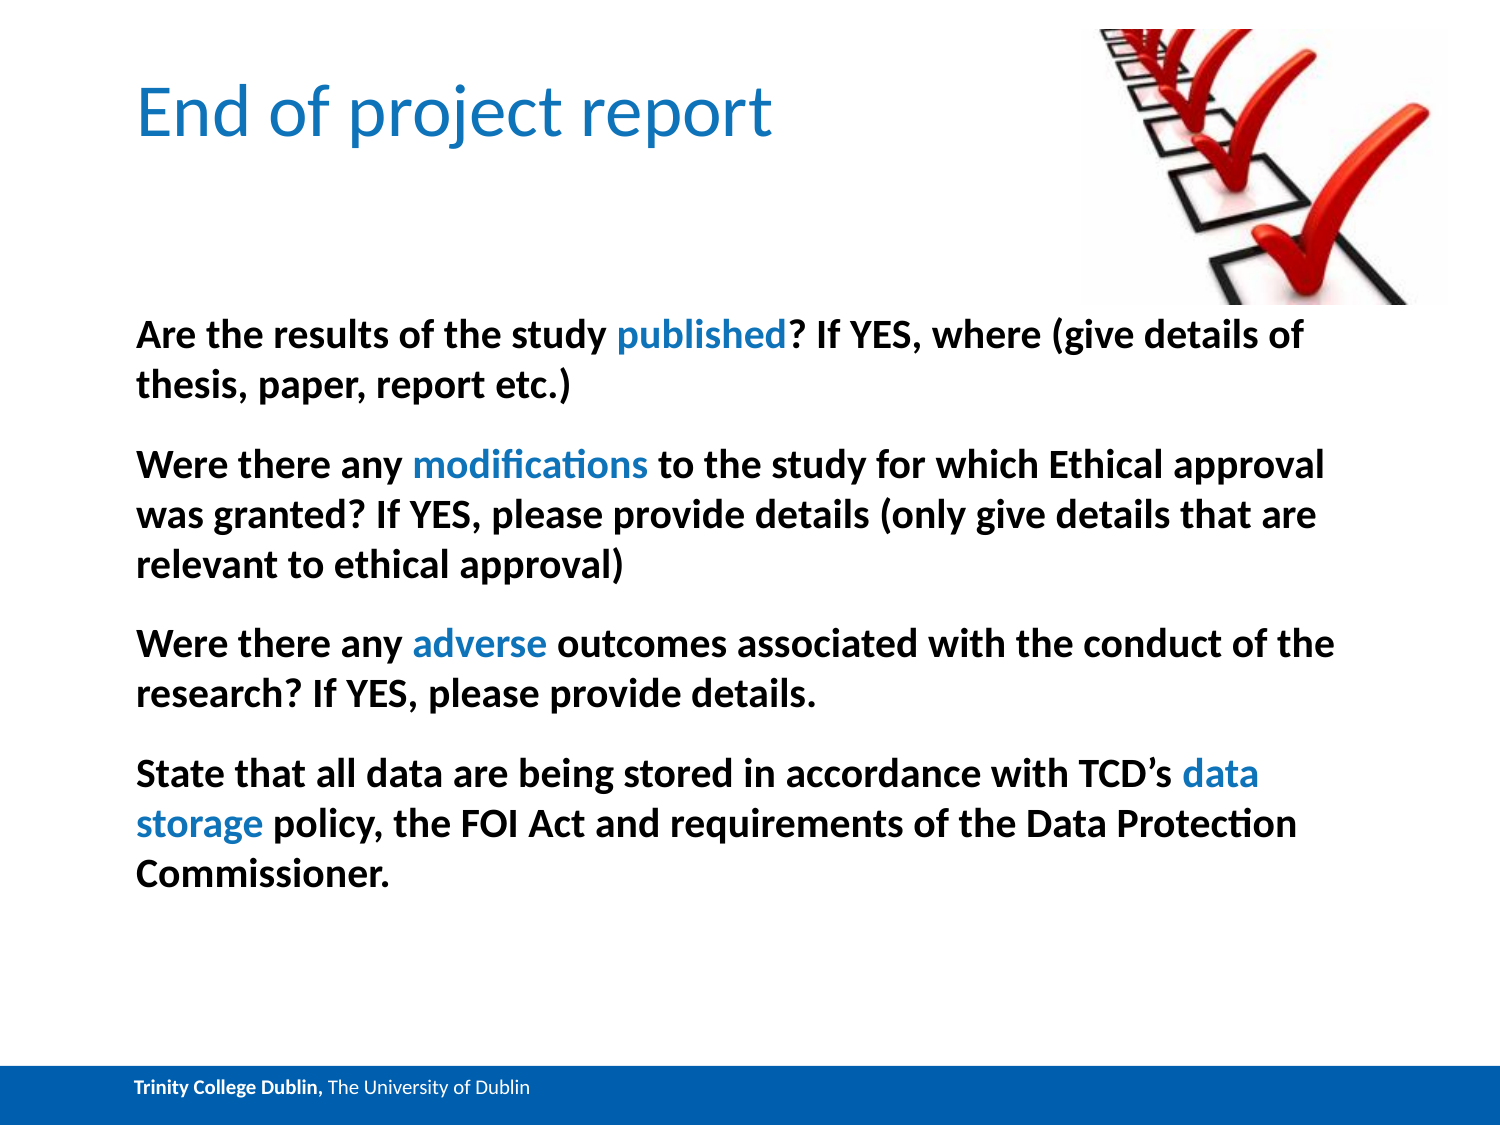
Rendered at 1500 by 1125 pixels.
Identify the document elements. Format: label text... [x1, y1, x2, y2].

list Are the results of the study published? If YES, where (give details of thesis, paper, report etc.) Were there any modifications to the study for which Ethical approval was granted? If YES, please provide details (only give details that are relevant to ethical approval) Were there any adverse outcomes associated with the conduct of the research? If YES, please provide details. State that all data are being stored in accordance with TCD’s data storage policy, the FOI Act and requirements of the Data Protection Commissioner. [135, 307, 1367, 980]
picture [1081, 29, 1449, 305]
title End of project report [135, 59, 1076, 152]
